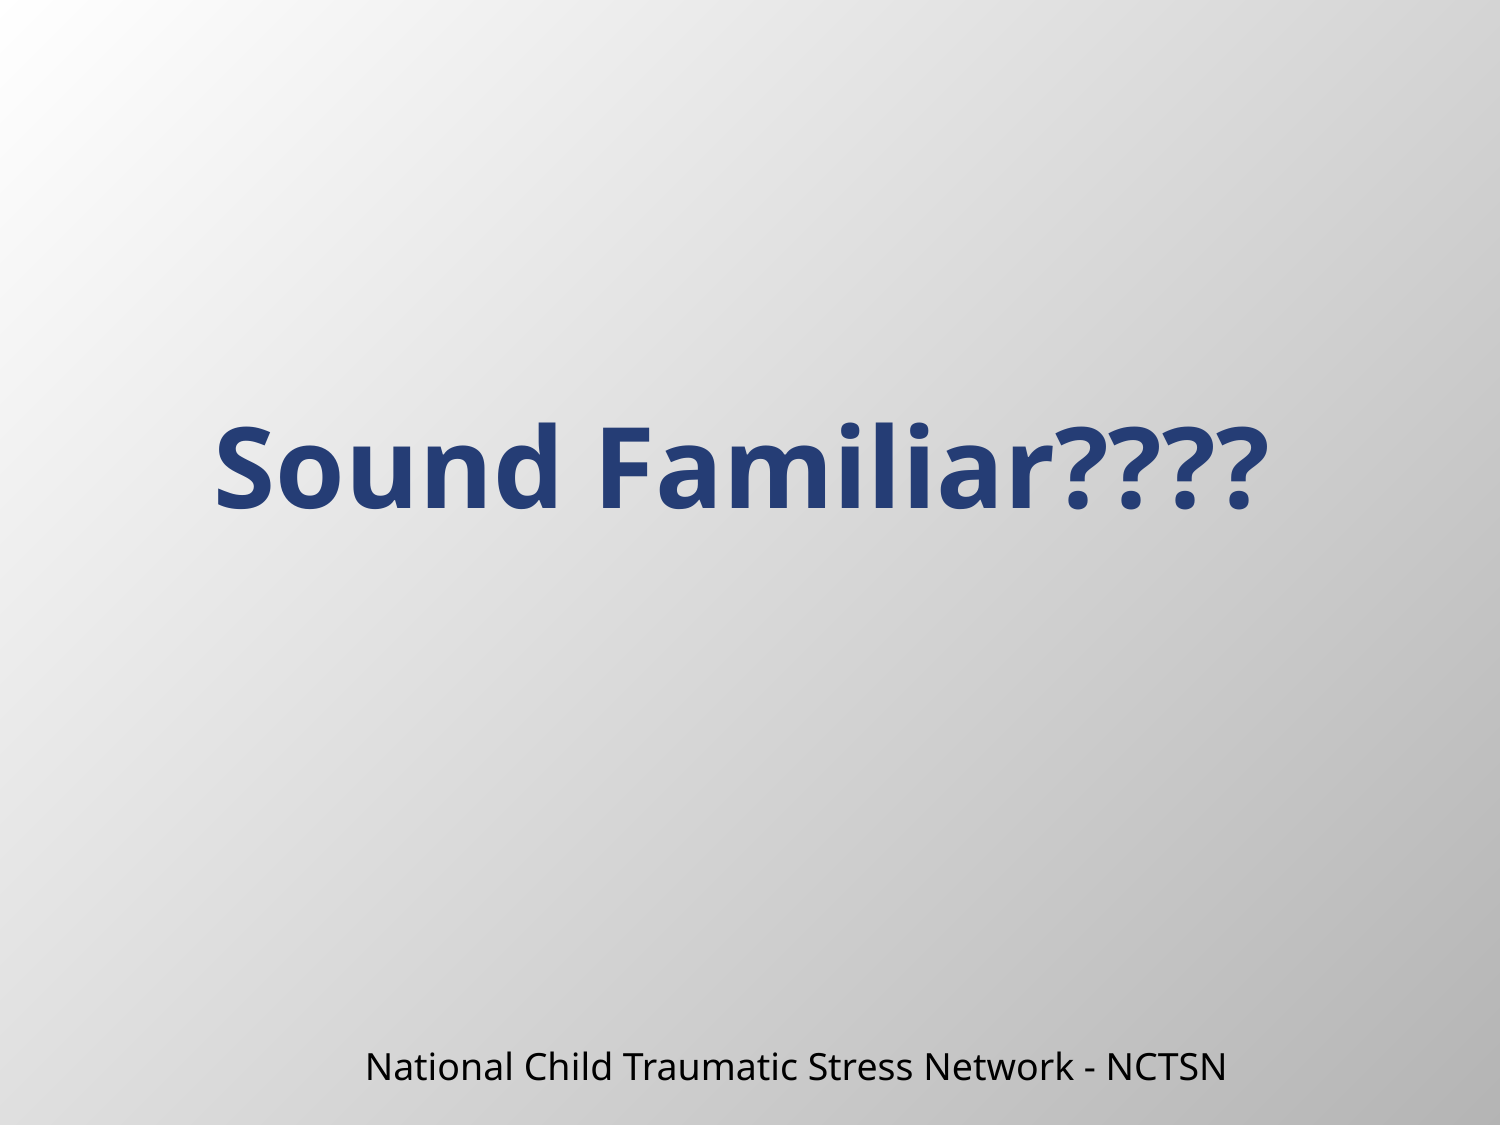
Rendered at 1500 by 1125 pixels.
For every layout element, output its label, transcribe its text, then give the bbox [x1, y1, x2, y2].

text_box National Child Traumatic Stress Network - NCTSN [349, 1035, 1457, 1096]
title Sound Familiar???? [112, 350, 1373, 713]
